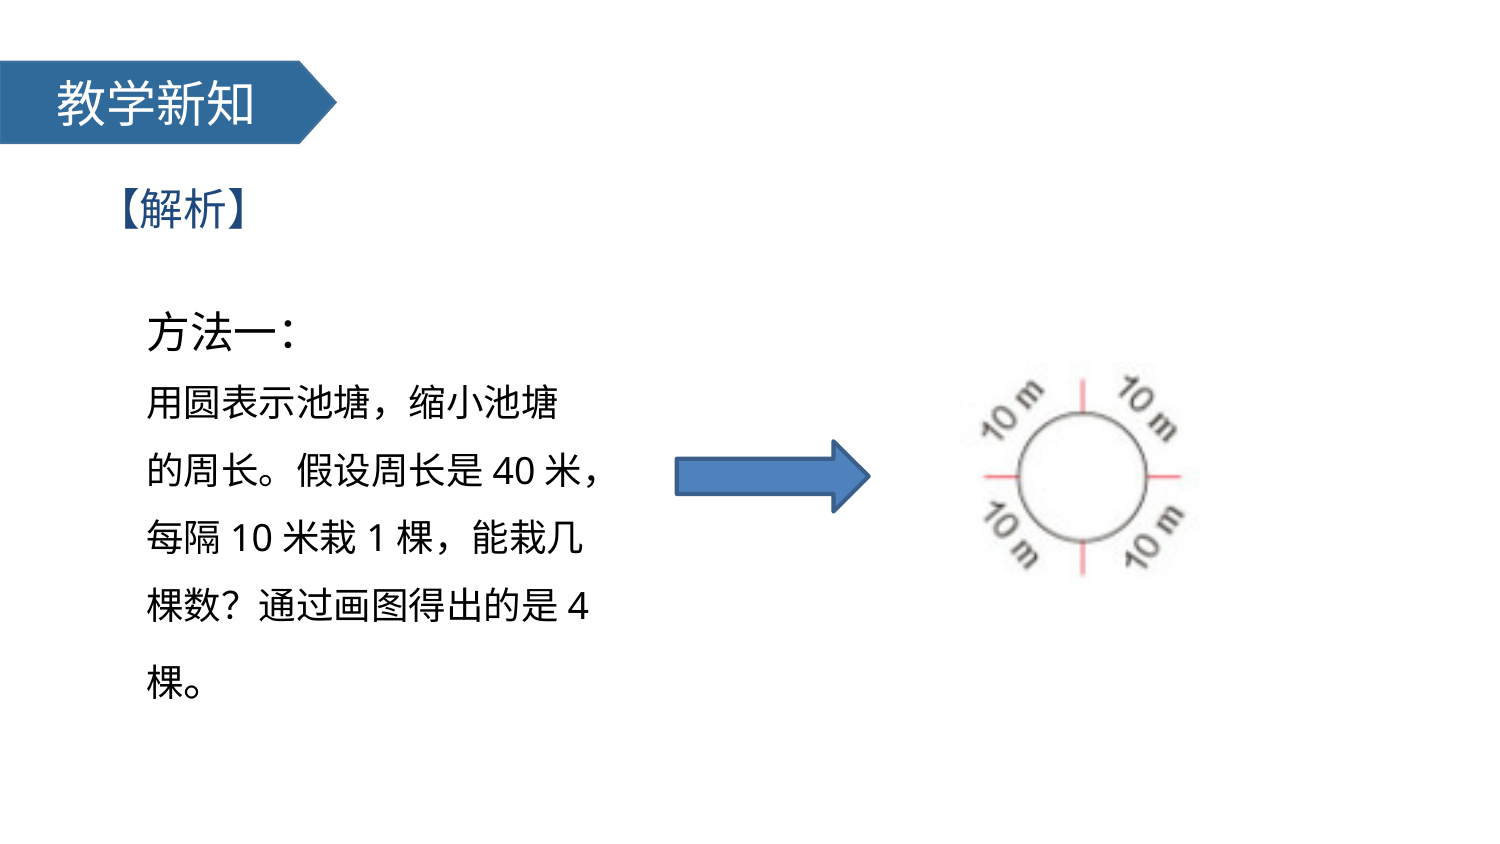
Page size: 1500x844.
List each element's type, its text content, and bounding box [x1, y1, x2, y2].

picture [938, 361, 1229, 598]
text_box [674, 439, 871, 514]
text_box 方法一： 用圆表示池塘，缩小池塘的周长。假设周长是40米，每隔10米栽1棵，能栽几棵数？通过画图得出的是4棵。 [135, 272, 603, 712]
text_box 【解析】 [84, 176, 283, 241]
text_box 教学新知 [0, 61, 336, 144]
